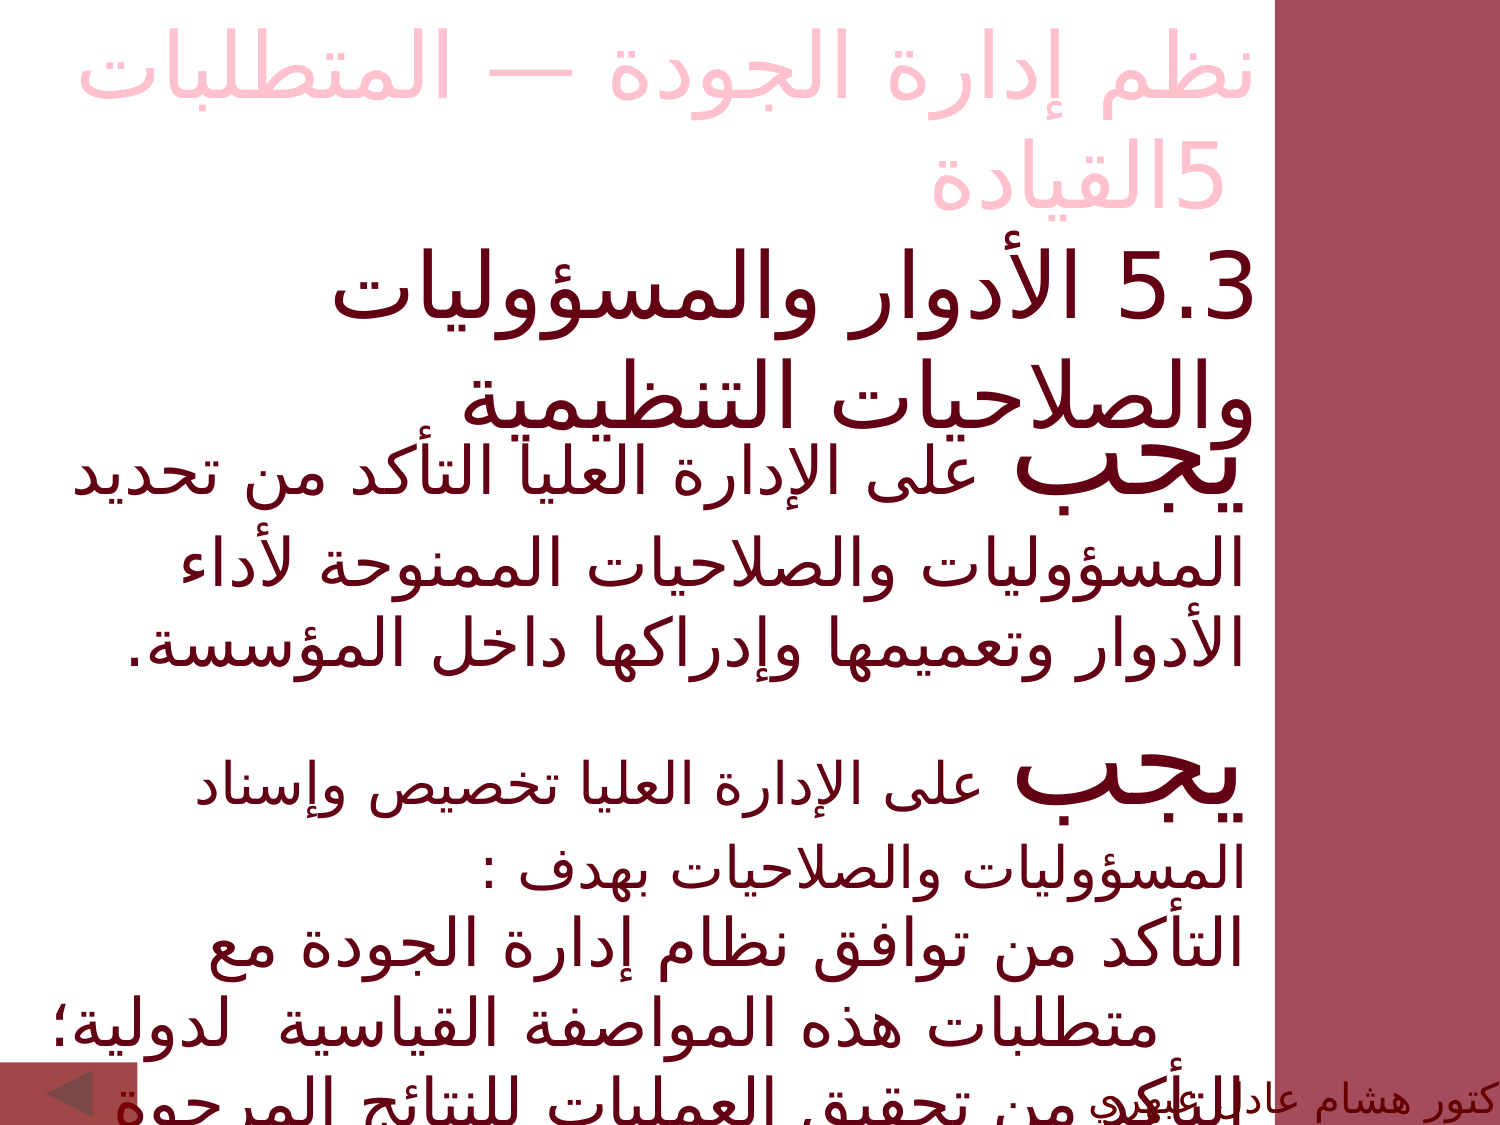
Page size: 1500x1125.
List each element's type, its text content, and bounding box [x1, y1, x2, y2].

text_box [0, 1060, 140, 1125]
text_box [1273, 0, 1500, 1064]
text_box نظم إدارة الجودة — المتطلبات 5القيادة 5.3 الأدوار والمسؤوليات والصلاحيات التنظيمية [0, 0, 1275, 455]
text_box يجب على الإدارة العليا التأكد من تحديد المسؤوليات والصلاحيات الممنوحة لأداء الأدوار وتعميمها وإدراكها داخل المؤسسة. يجب على الإدارة العليا تخصيص وإسناد المسؤوليات والصلاحيات بهدف : التأكد من توافق نظام إدارة الجودة مع متطلبات هذه المواصفة القياسية لدولية؛ التأكد من تحقيق العمليات للنتائج المرجوة منها؛ [12, 362, 1263, 1125]
text_box الدكتور هشام عادل عبهري [1073, 1064, 1500, 1125]
